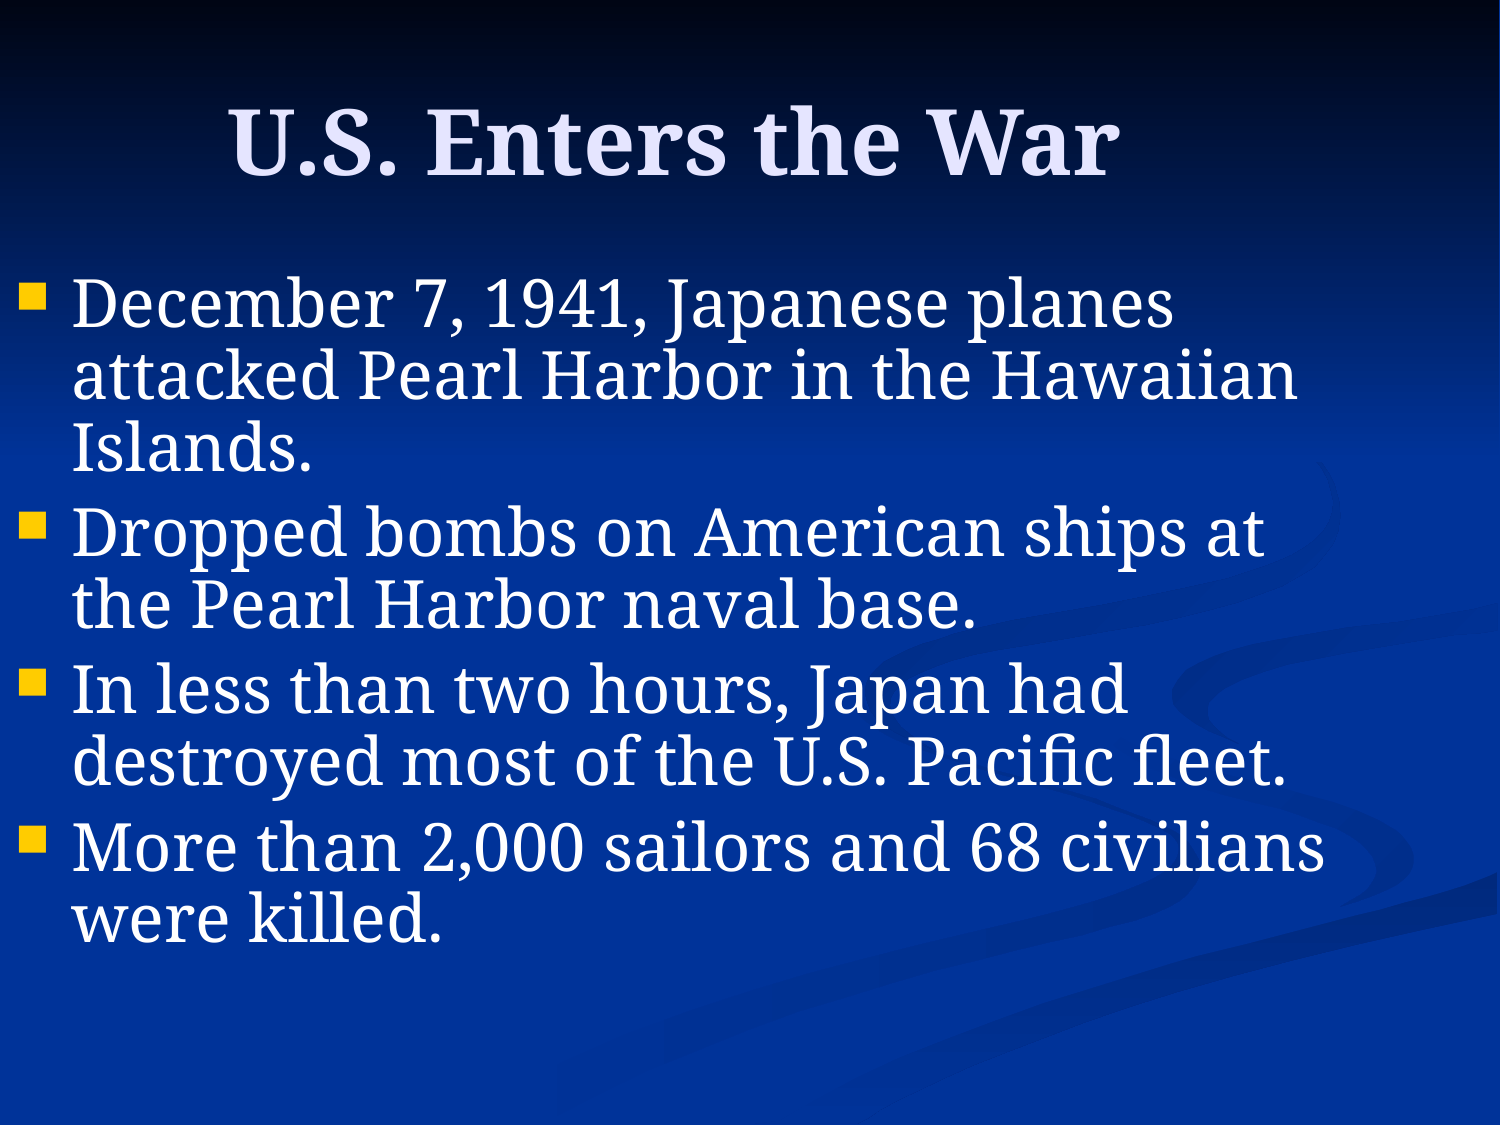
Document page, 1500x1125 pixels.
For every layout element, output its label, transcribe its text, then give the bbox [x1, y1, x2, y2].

title U.S. Enters the War [0, 45, 1351, 233]
list December 7, 1941, Japanese planes attacked Pearl Harbor in the Hawaiian Islands. Dropped bombs on American ships at the Pearl Harbor naval base. In less than two hours, Japan had destroyed most of the U.S. Pacific fleet. More than 2,000 sailors and 68 civilians were killed. [0, 262, 1351, 1006]
